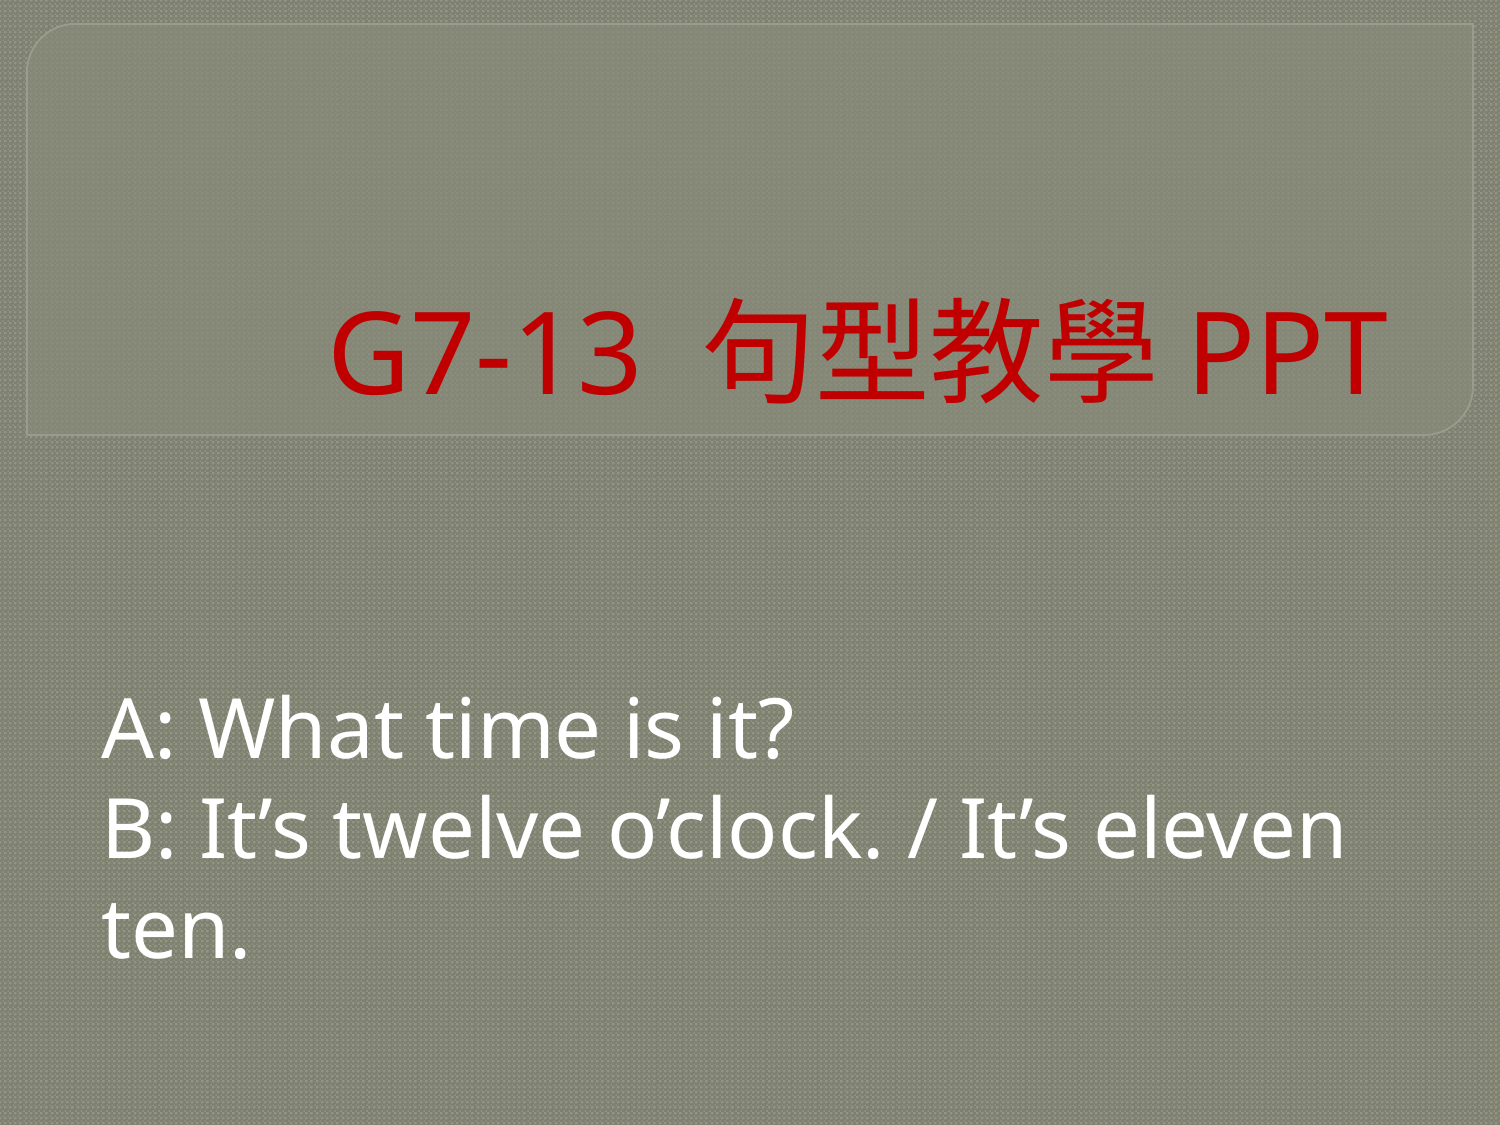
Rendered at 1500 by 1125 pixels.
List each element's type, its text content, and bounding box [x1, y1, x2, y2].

subtitle A: What time is it? B: It’s twelve o’clock. / It’s eleven ten. [93, 667, 1418, 1055]
title G7-13 句型教學PPT [76, 62, 1427, 425]
